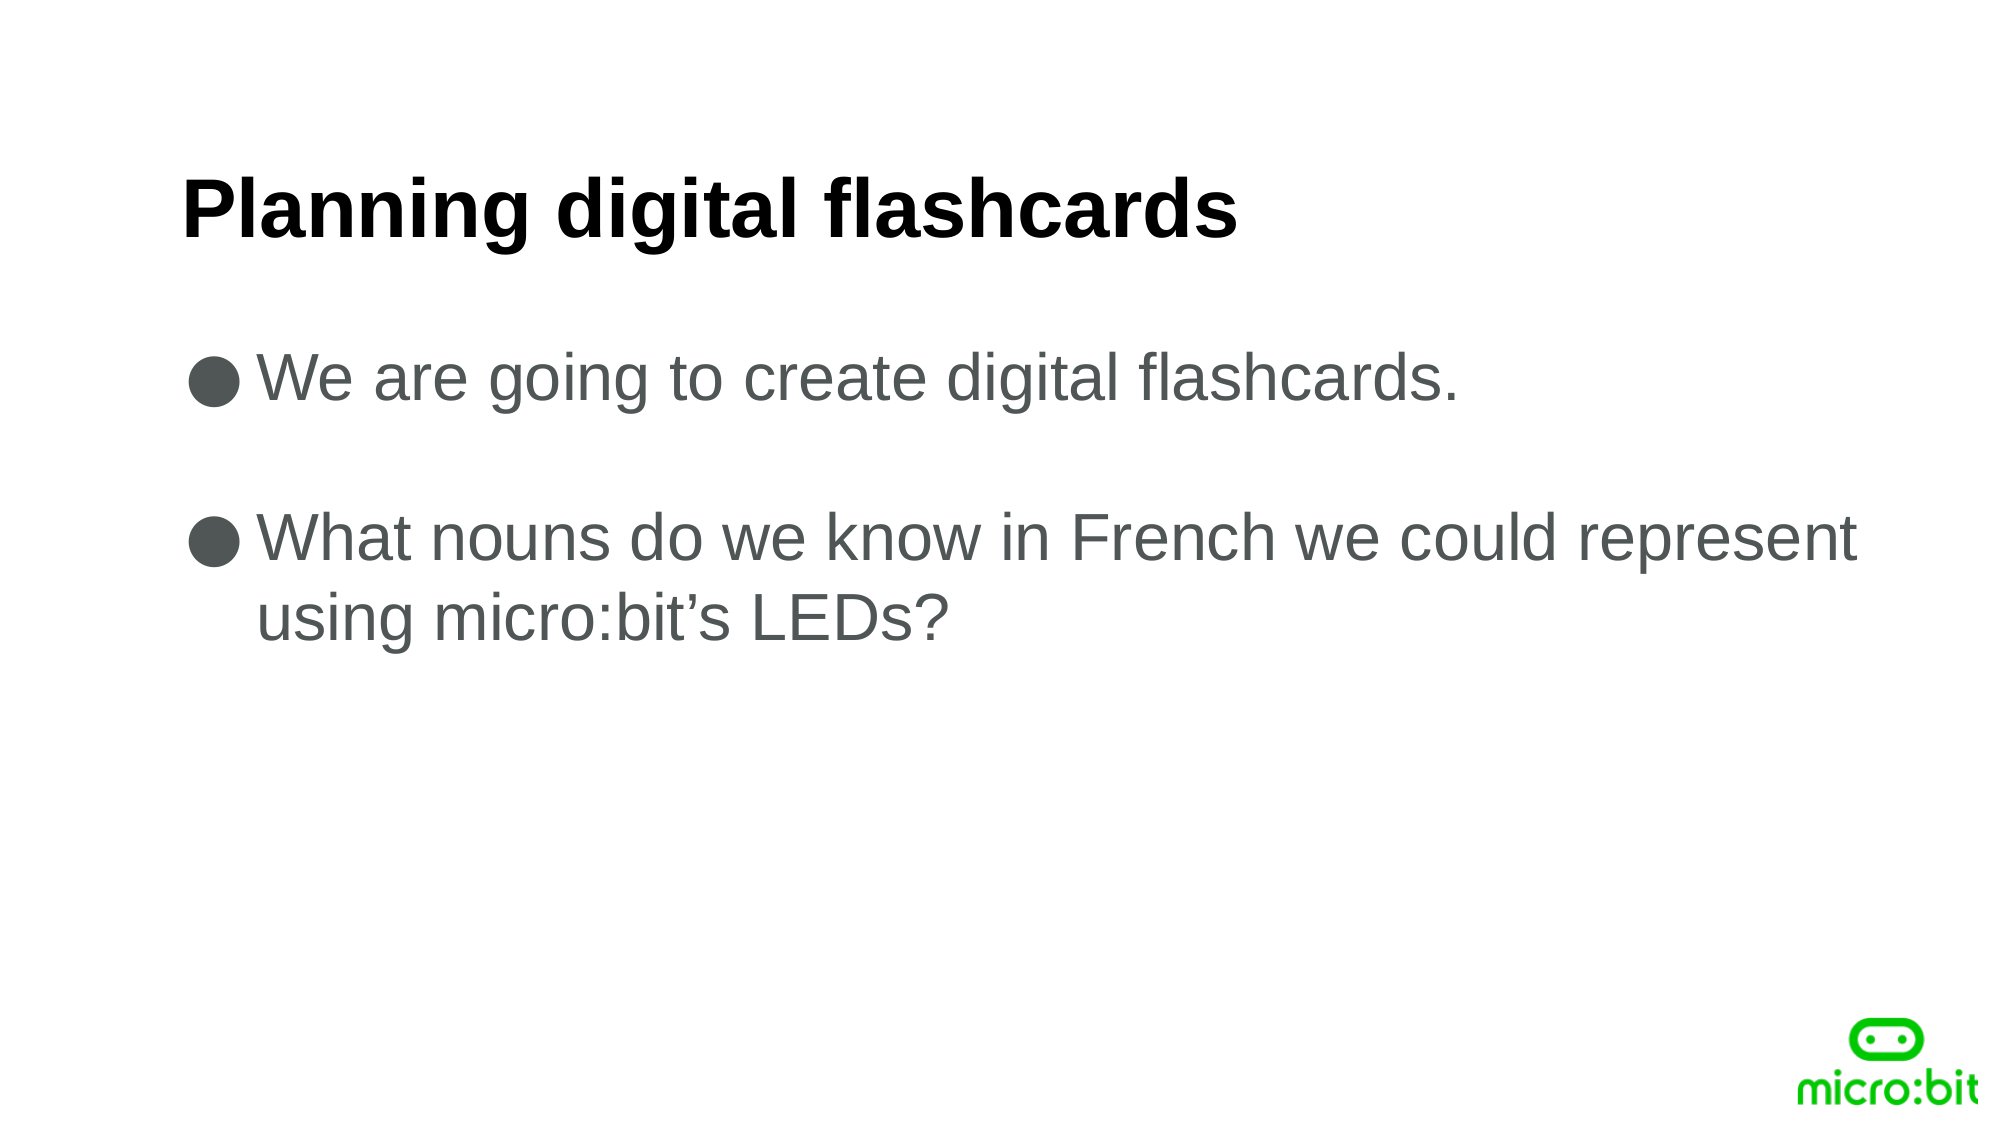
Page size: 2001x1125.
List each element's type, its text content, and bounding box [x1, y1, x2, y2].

picture [1797, 1017, 1978, 1106]
text_box Planning digital flashcards We are going to create digital flashcards. What nouns do we know in French we could represent using micro:bit’s LEDs? [166, 60, 1918, 884]
